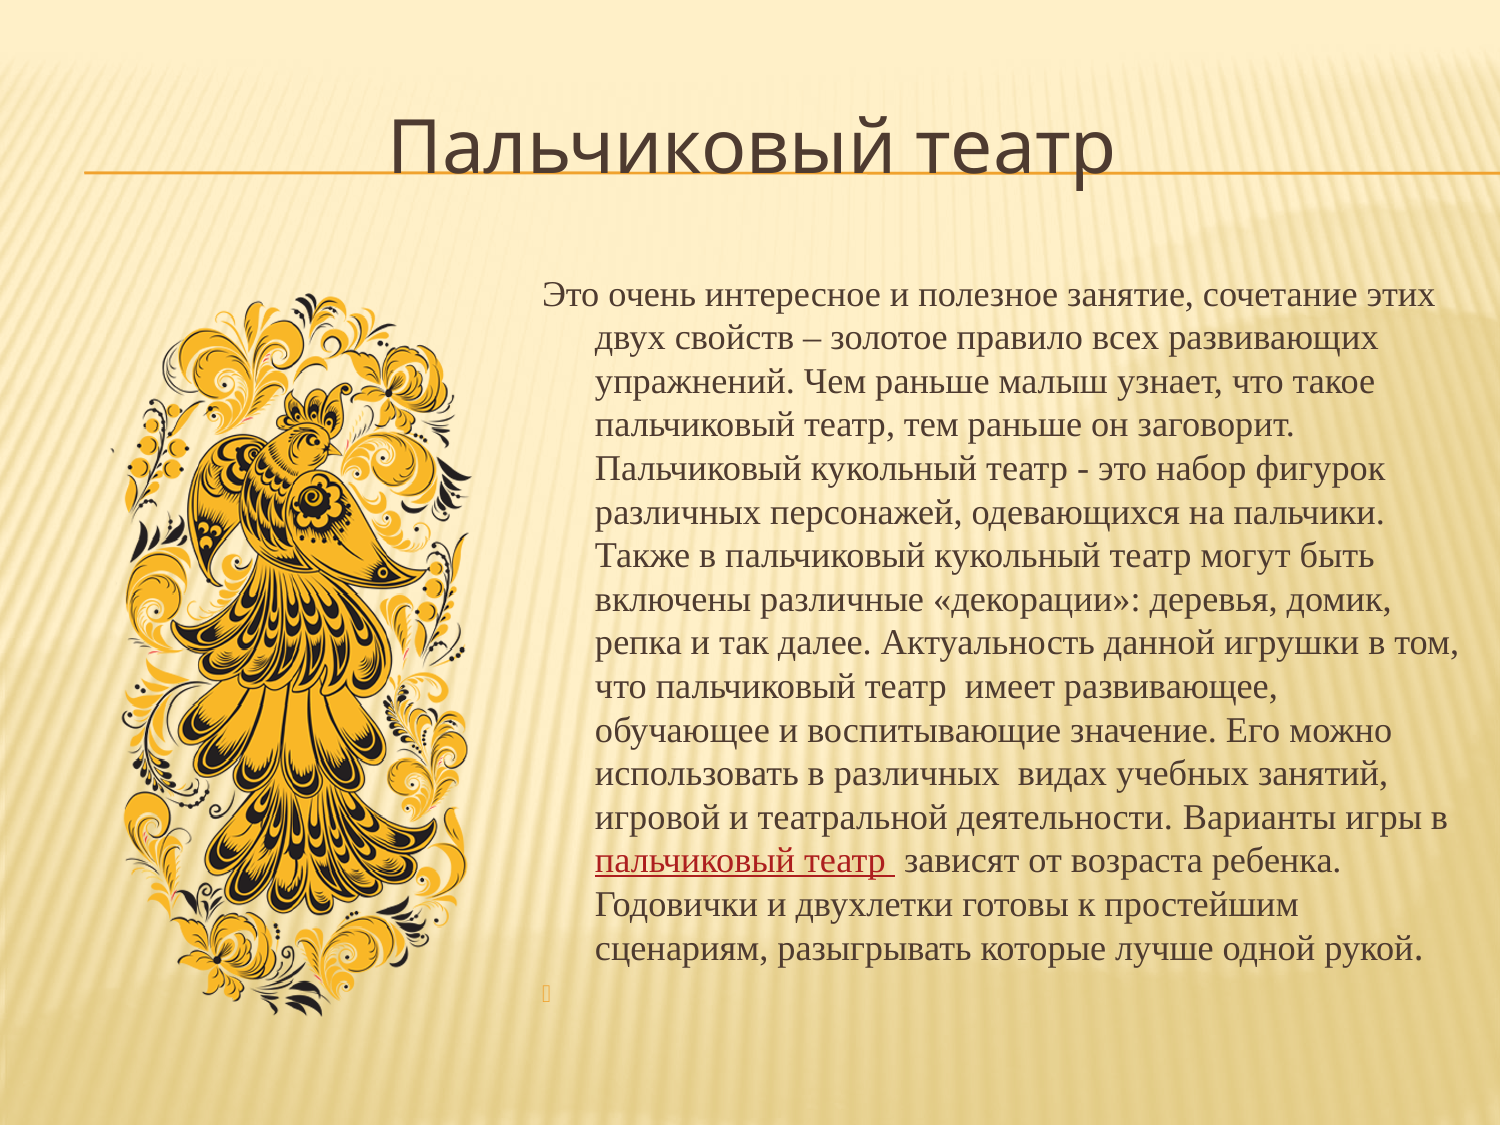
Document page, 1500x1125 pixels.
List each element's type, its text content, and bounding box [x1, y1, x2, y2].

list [105, 262, 481, 1038]
list Это очень интересное и полезное занятие, сочетание этих двух свойств – золотое правило всех развивающих упражнений. Чем раньше малыш узнает, что такое пальчиковый театр, тем раньше он заговорит. Пальчиковый кукольный театр - это набор фигурок различных персонажей, одевающихся на пальчики. Также в пальчиковый кукольный театр могут быть включены различные «декорации»: деревья, домик, репка и так далее. Актуальность данной игрушки в том, что пальчиковый театр имеет развивающее, обучающее и воспитывающие значение. Его можно использовать в различных видах учебных занятий, игровой и театральной деятельности. Варианты игры в пальчиковый театр зависят от возраста ребенка. Годовички и двухлетки готовы к простейшим сценариям, разыгрывать которые лучше одной рукой. [527, 262, 1475, 1038]
title Пальчиковый театр [49, 75, 1475, 213]
